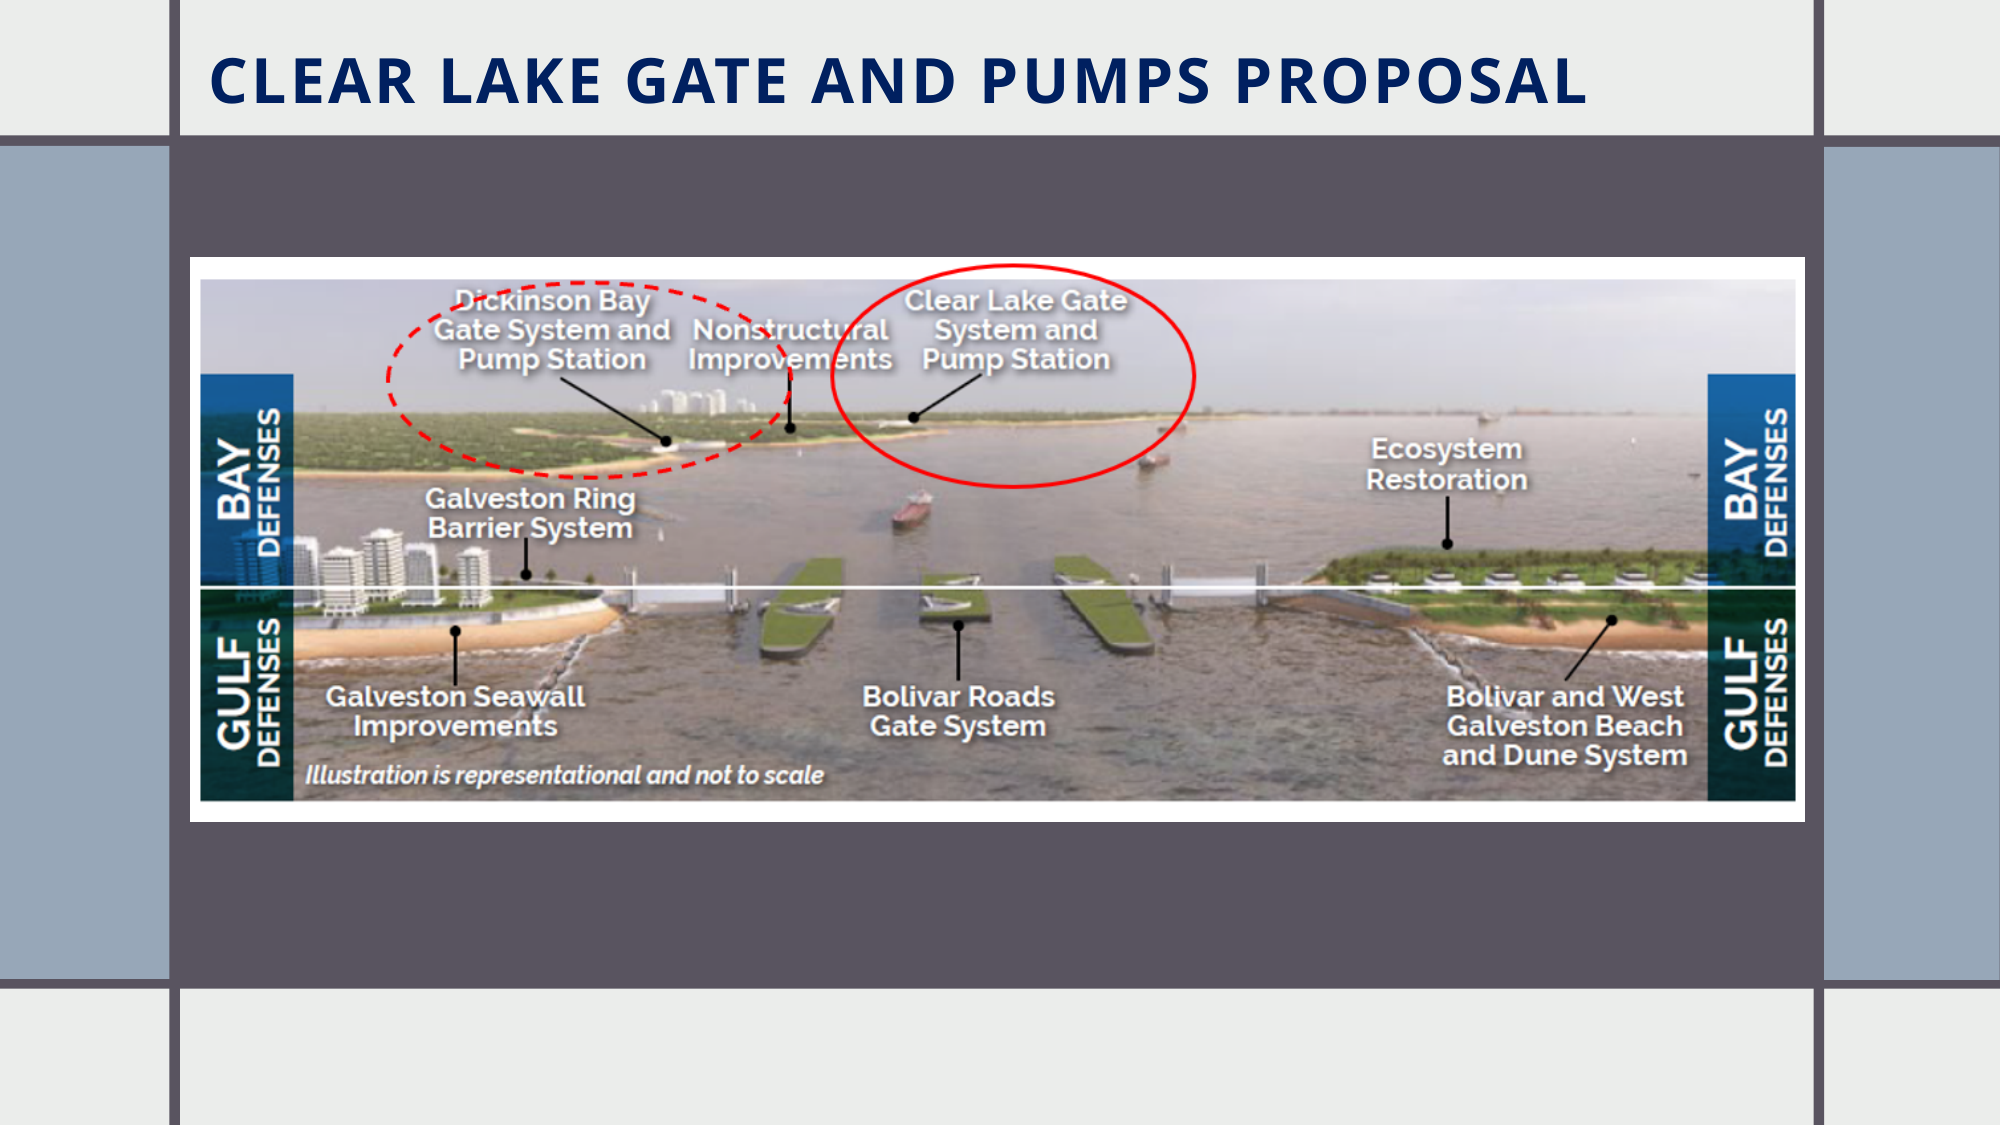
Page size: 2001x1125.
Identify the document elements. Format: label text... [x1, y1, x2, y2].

title Clear lake gate and pumps proposal [190, 0, 1922, 132]
picture [190, 257, 1805, 822]
